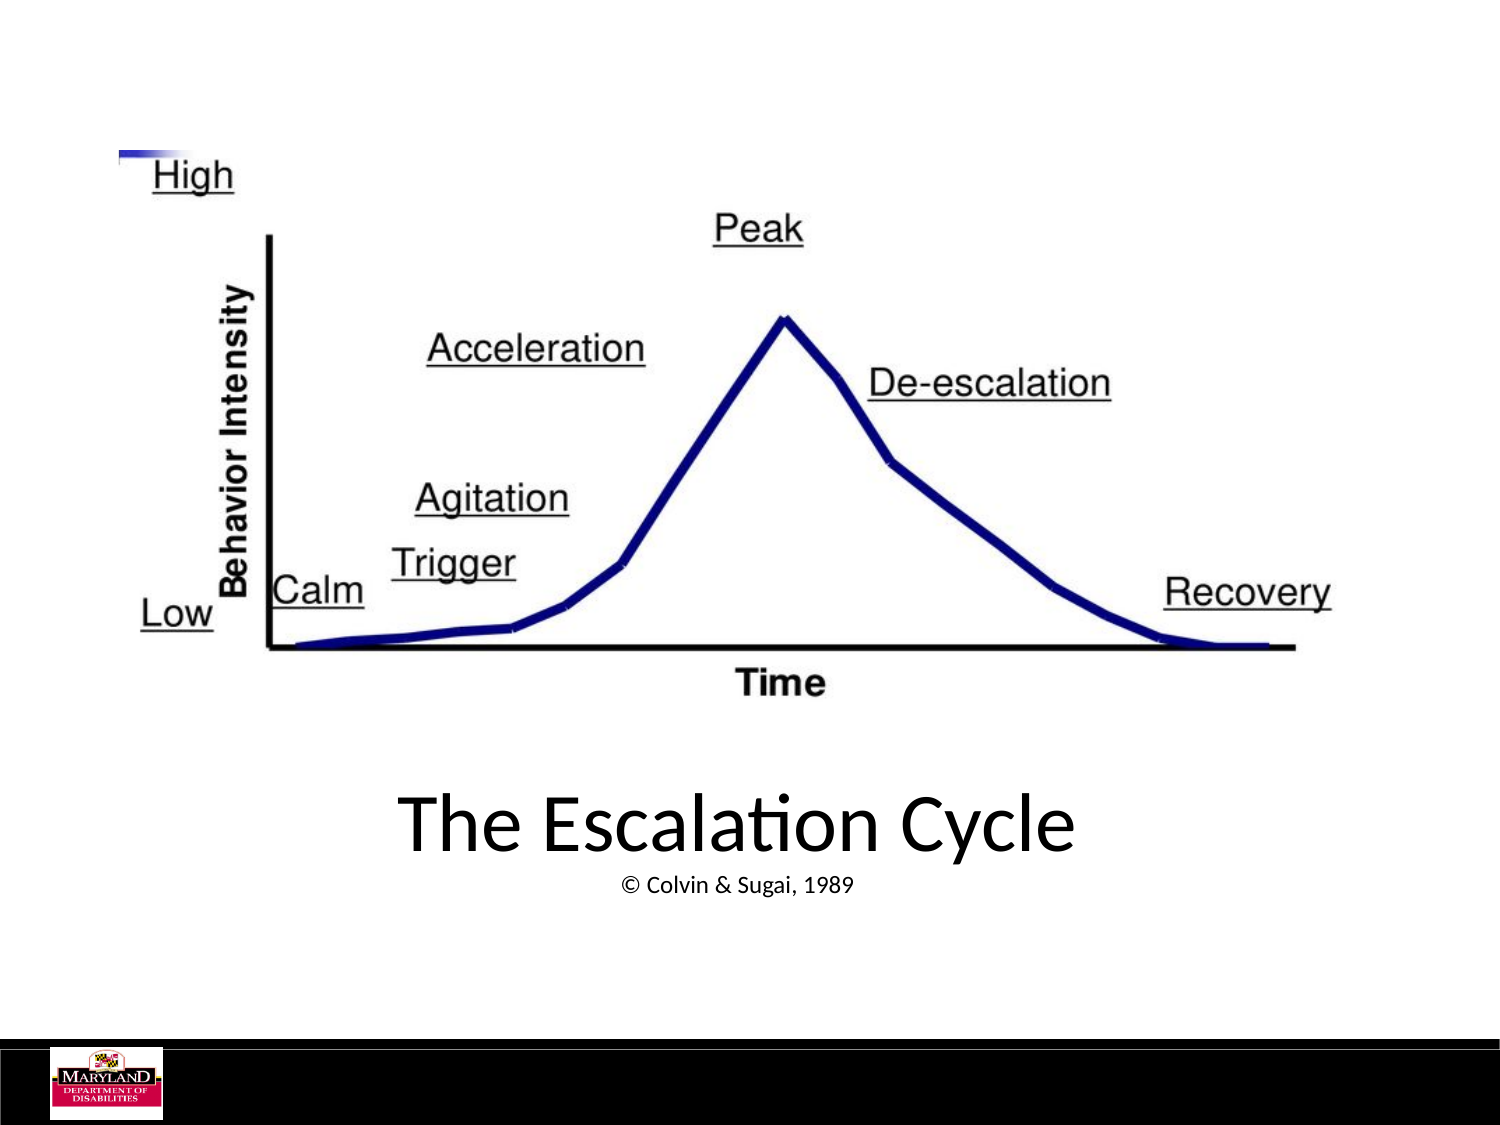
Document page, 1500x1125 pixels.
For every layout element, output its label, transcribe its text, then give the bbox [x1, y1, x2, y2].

picture [50, 1047, 163, 1120]
text_box The Escalation Cycle © Colvin & Sugai, 1989 [99, 761, 1375, 906]
picture [118, 149, 1357, 726]
